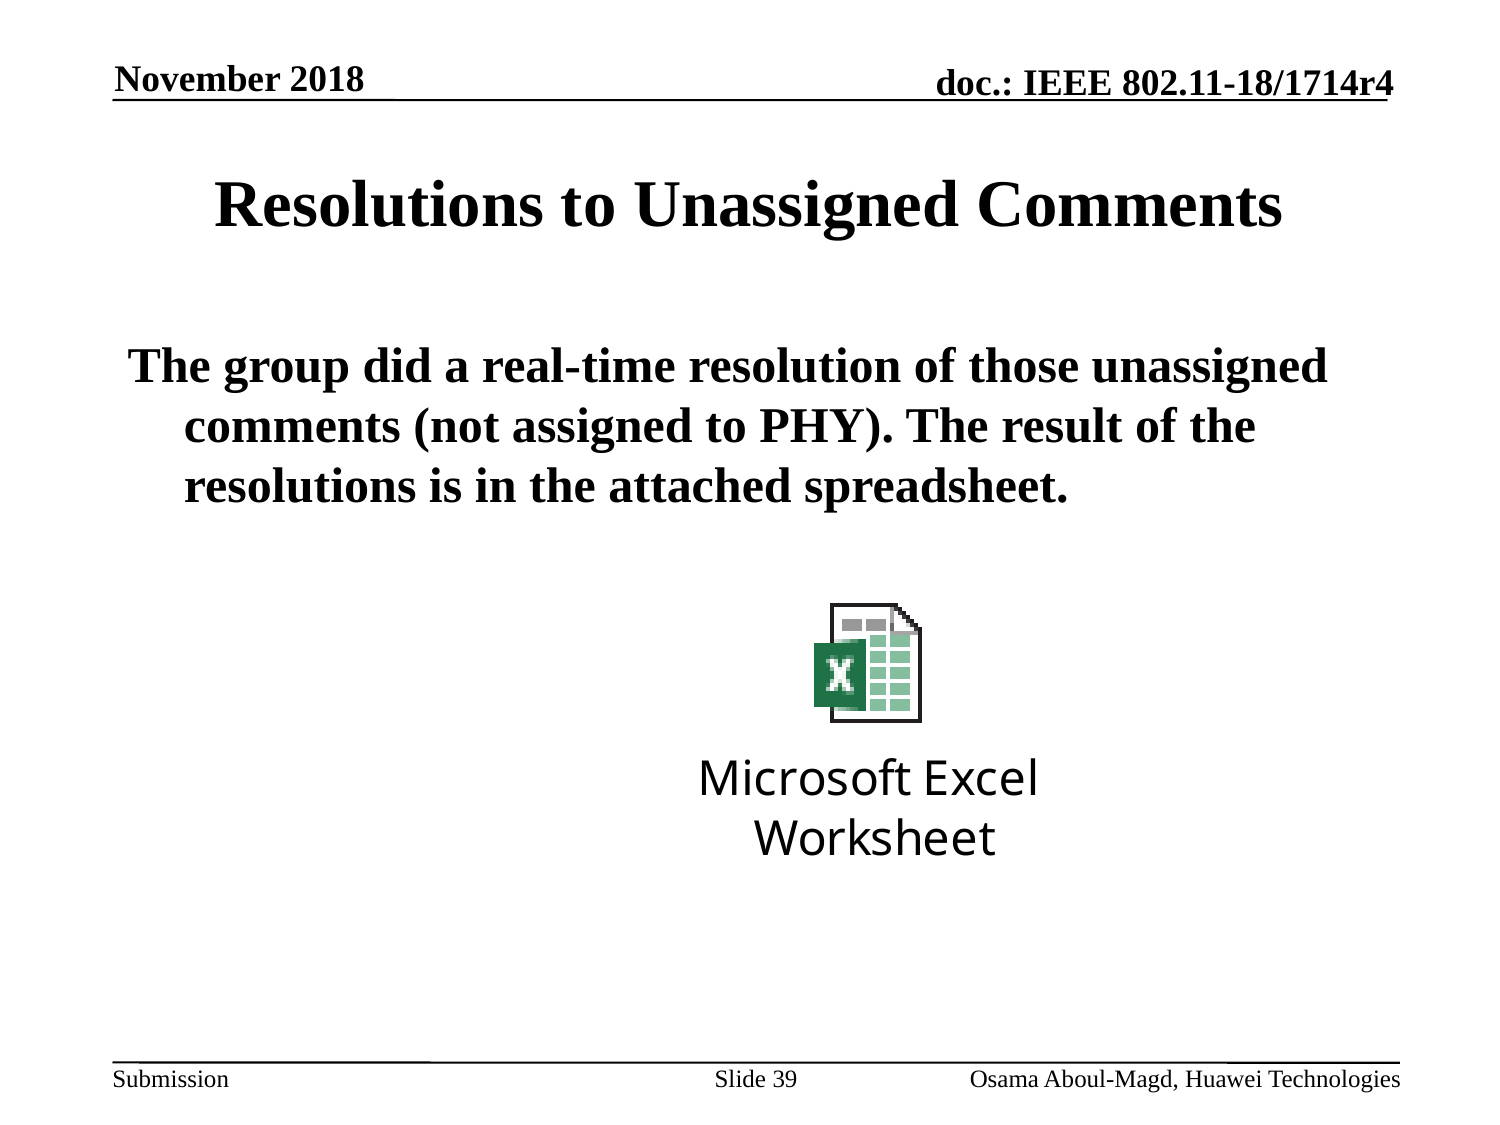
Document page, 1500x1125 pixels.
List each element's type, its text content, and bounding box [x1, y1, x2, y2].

slide_number Slide 39 [712, 1061, 800, 1123]
title Resolutions to Unassigned Comments [112, 112, 1388, 288]
list The group did a real-time resolution of those unassigned comments (not assigned to PHY). The result of the resolutions is in the attached spreadsheet. [112, 324, 1388, 1000]
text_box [680, 598, 1068, 926]
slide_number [114, 54, 423, 100]
footer Osama Aboul-Magd, Huawei Technologies [878, 1061, 1402, 1093]
